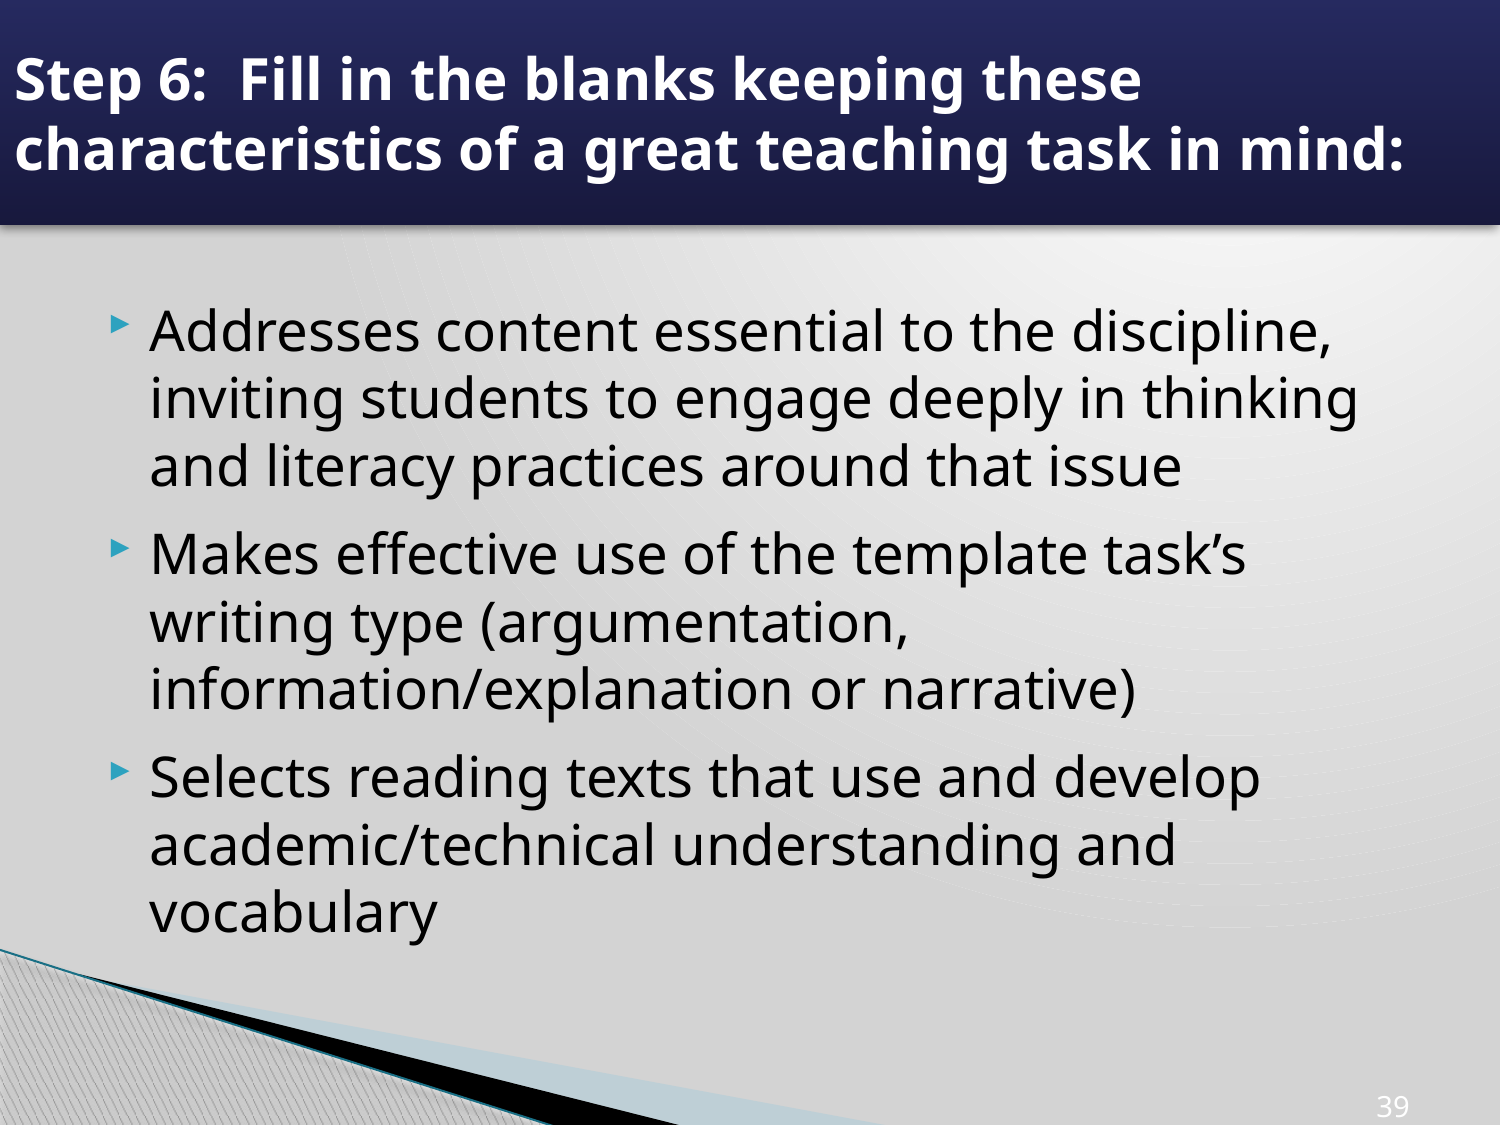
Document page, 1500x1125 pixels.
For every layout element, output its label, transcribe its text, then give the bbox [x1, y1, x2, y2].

list Addresses content essential to the discipline, inviting students to engage deeply in thinking and literacy practices around that issue Makes effective use of the template task’s writing type (argumentation, information/explanation or narrative) Selects reading texts that use and develop academic/technical understanding and vocabulary [75, 287, 1425, 986]
title Step 6: Fill in the blanks keeping these characteristics of a great teaching task in mind: [0, 0, 1500, 225]
slide_number 39 [1074, 1081, 1425, 1123]
